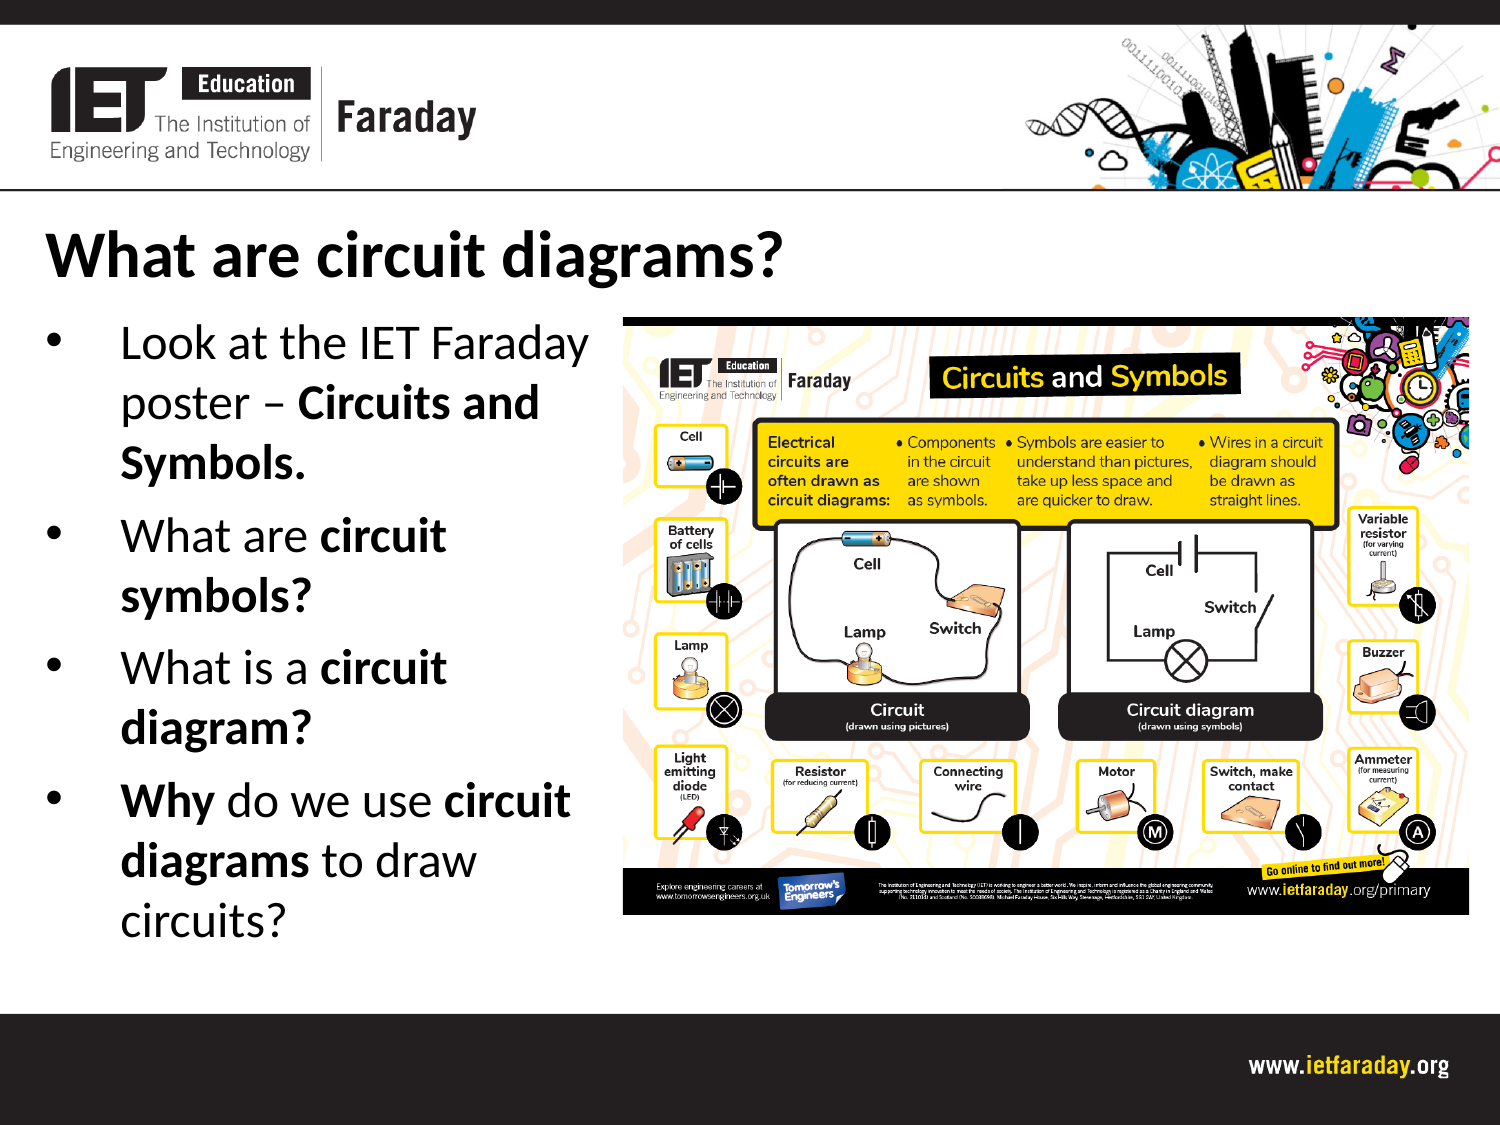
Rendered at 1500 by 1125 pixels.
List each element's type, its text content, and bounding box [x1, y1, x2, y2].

picture [0, 0, 1500, 1125]
text_box What are circuit diagrams? [30, 203, 1295, 299]
text_box Look at the IET Faraday poster – Circuits and Symbols. What are circuit symbols? What is a circuit diagram? Why do we use circuit diagrams to draw circuits? [30, 302, 632, 955]
